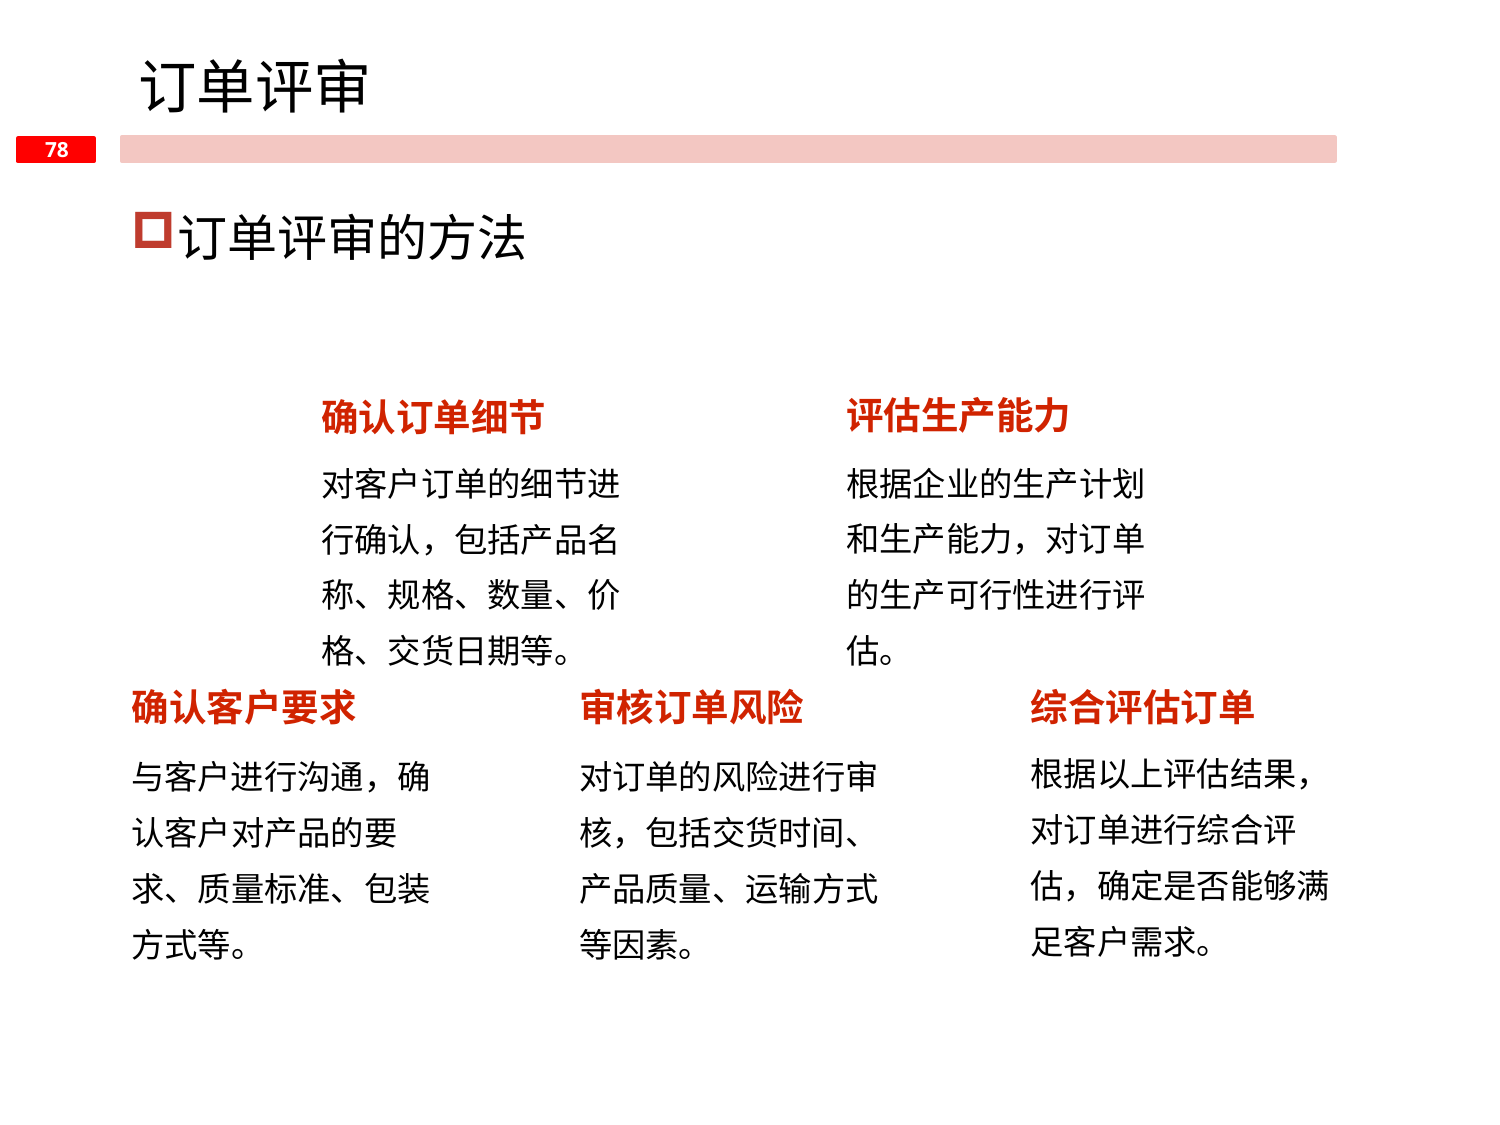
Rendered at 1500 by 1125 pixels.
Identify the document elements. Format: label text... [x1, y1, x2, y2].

text_box 审核订单风险 [564, 658, 921, 745]
text_box 确认客户要求 [116, 658, 473, 745]
text_box [58, 173, 1442, 286]
text_box 根据企业的生产计划和生产能力，对订单的生产可行性进行评估。 [831, 431, 1168, 606]
text_box 综合评估订单 [1015, 658, 1372, 745]
text_box 订单评审 [123, 42, 1247, 128]
text_box 对客户订单的细节进行确认，包括产品名称、规格、数量、价格、交货日期等。 [306, 431, 643, 603]
text_box 根据以上评估结果，对订单进行综合评估，确定是否能够满足客户需求。 [1015, 722, 1352, 897]
text_box 评估生产能力 [831, 366, 1188, 453]
text_box 与客户进行沟通，确认客户对产品的要求、质量标准、包装方式等。 [116, 725, 453, 900]
text_box 对订单的风险进行审核，包括交货时间、产品质量、运输方式等因素。 [564, 725, 901, 900]
text_box [17, 129, 97, 189]
text_box 确认订单细节 [306, 368, 663, 454]
text_box 订单评审的方法 [116, 198, 1101, 293]
